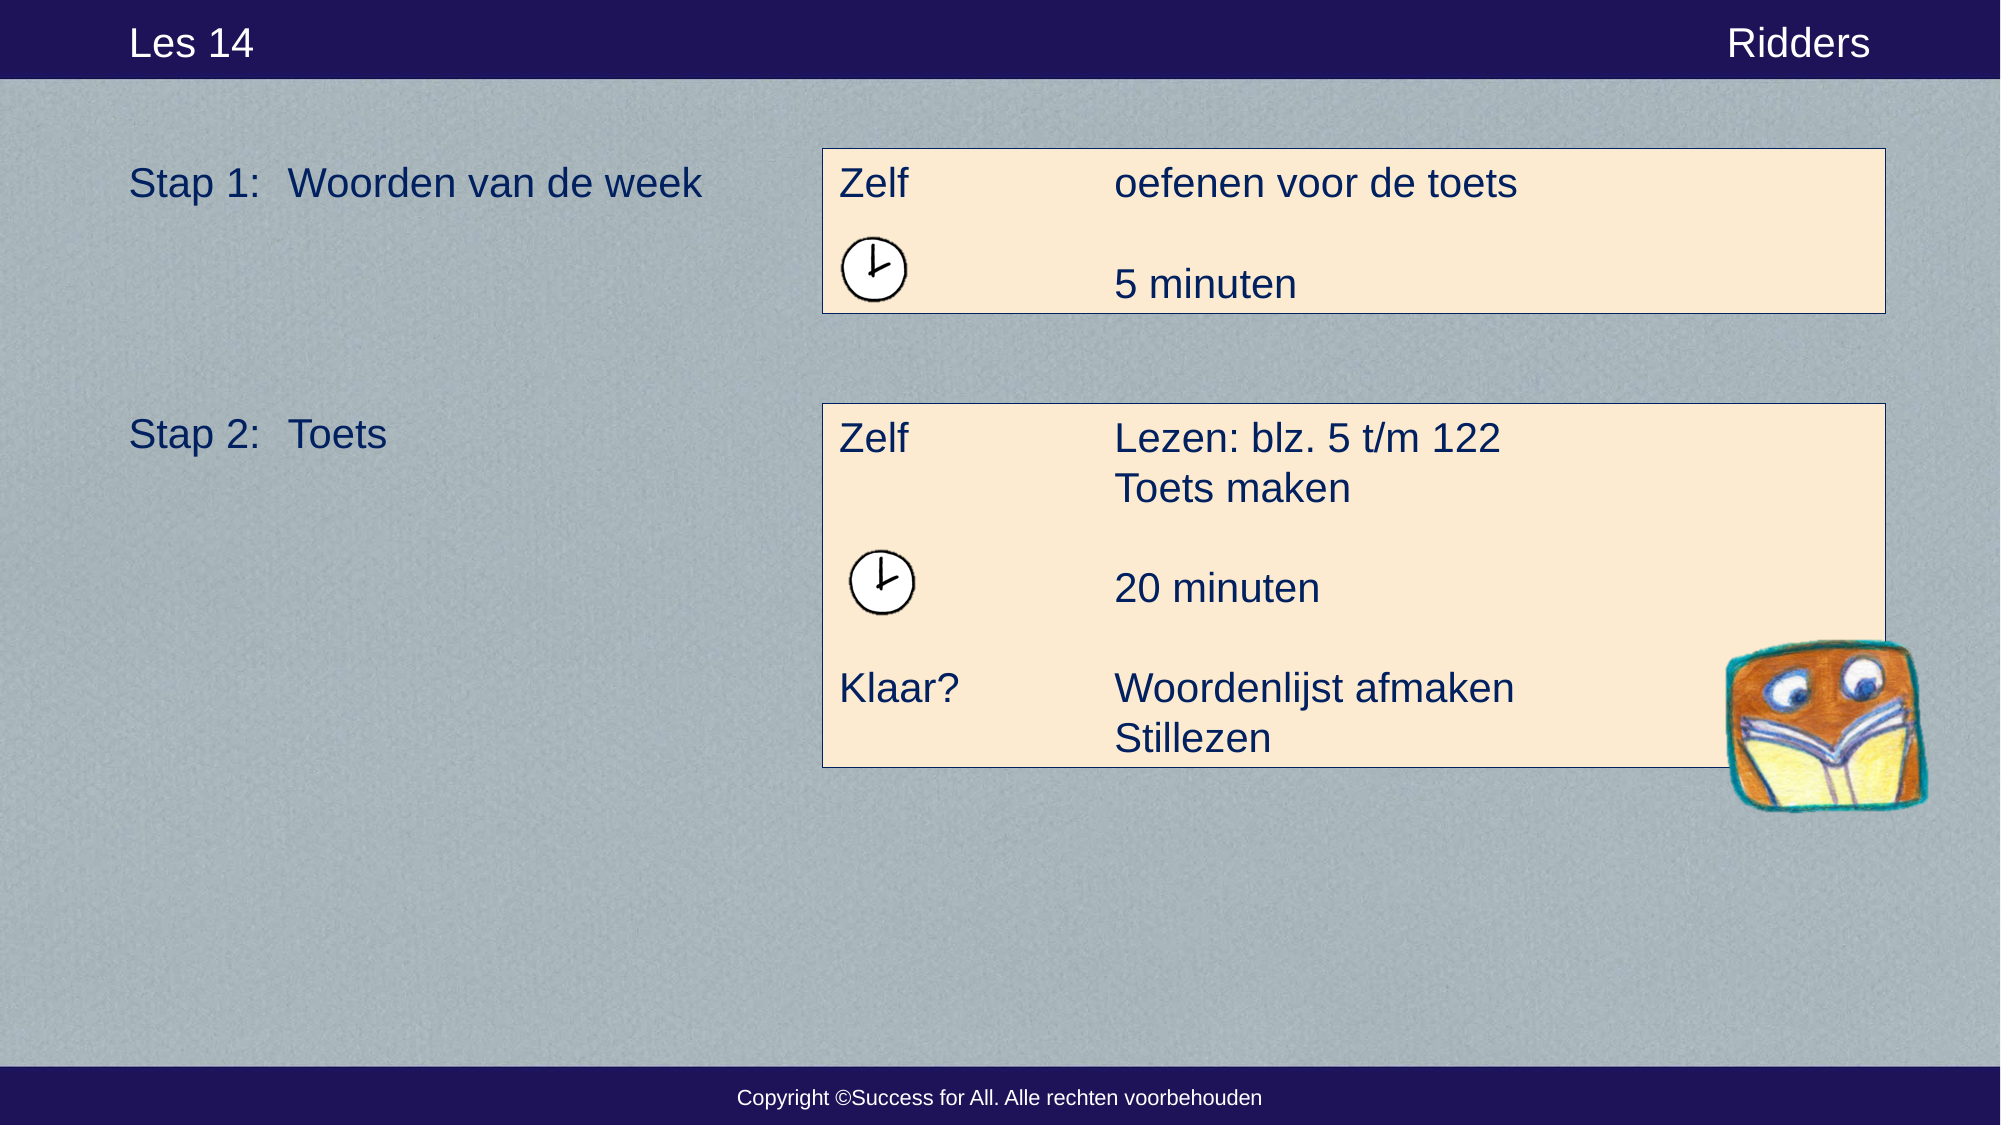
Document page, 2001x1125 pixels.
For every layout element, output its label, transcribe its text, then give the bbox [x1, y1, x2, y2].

text_box Copyright ©Success for All. Alle rechten voorbehouden [0, 1076, 2000, 1125]
text_box Stap 1: Woorden van de week Stap 2: Toets [114, 148, 907, 764]
text_box Ridders [999, 8, 1886, 73]
text_box Les 14 [114, 8, 354, 73]
picture [0, 0, 2001, 1125]
text_box Zelf Lezen: blz. 5 t/m 122 Toets maken 20 minuten Klaar? Woordenlijst afmaken Stillezen [822, 403, 1886, 768]
text_box Zelf oefenen voor de toets 5 minuten [822, 148, 1886, 314]
